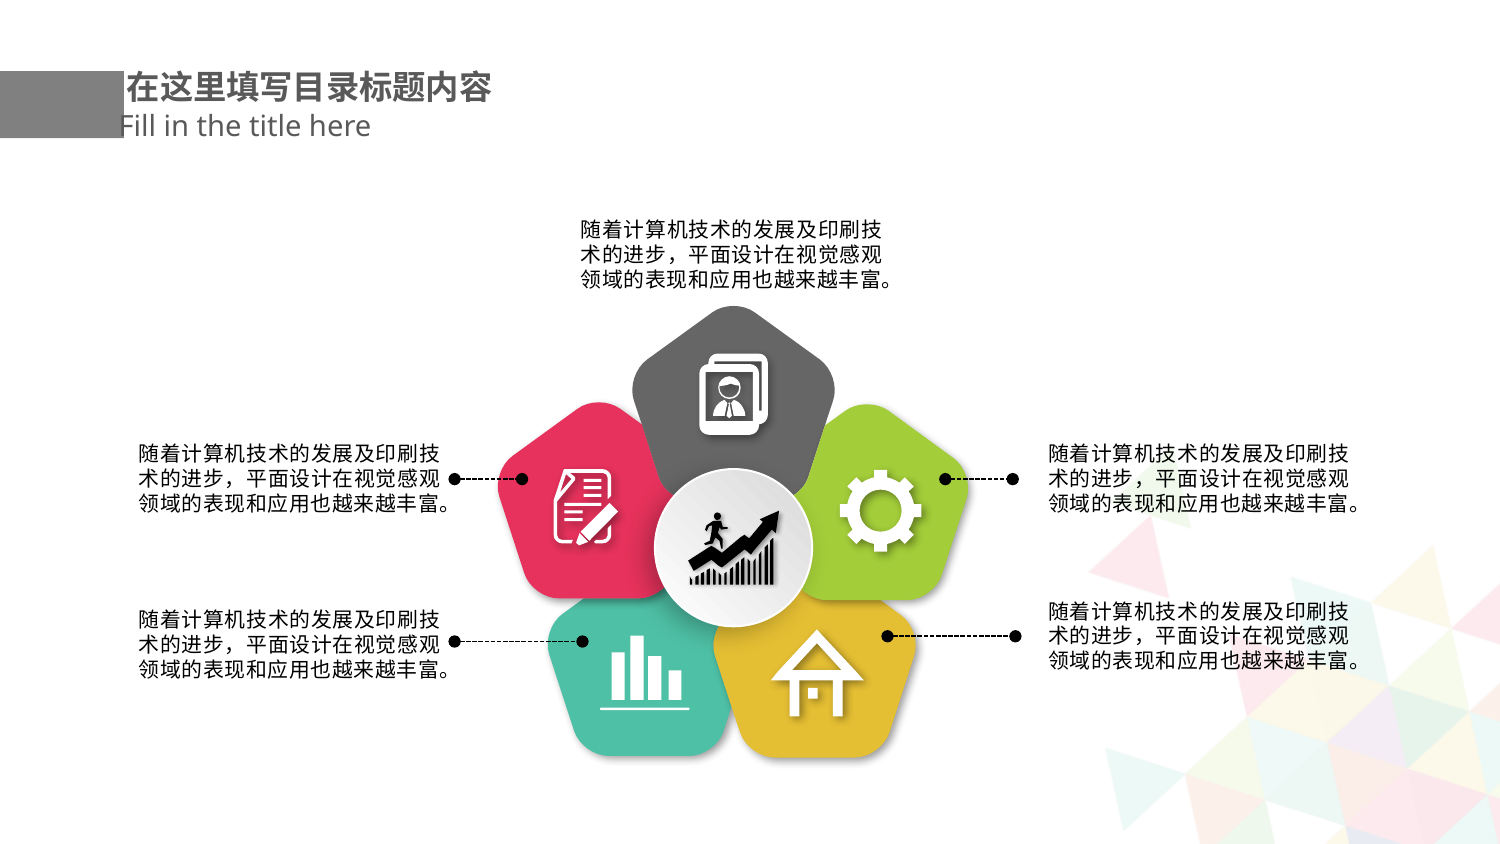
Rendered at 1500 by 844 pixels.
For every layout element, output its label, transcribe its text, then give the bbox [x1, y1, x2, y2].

text_box [497, 401, 655, 600]
text_box 随着计算机技术的发展及印刷技术的进步，平面设计在视觉感观领域的表现和应用也越来越丰富。 [123, 599, 455, 689]
text_box [810, 403, 969, 602]
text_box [654, 468, 813, 627]
text_box [712, 609, 917, 759]
text_box [770, 629, 864, 717]
picture [0, 0, 1500, 844]
text_box 在这里填写目录标题内容 [112, 59, 538, 114]
text_box [632, 305, 835, 468]
text_box 随着计算机技术的发展及印刷技术的进步，平面设计在视觉感观领域的表现和应用也越来越丰富。 [566, 209, 897, 299]
text_box 随着计算机技术的发展及印刷技术的进步，平面设计在视觉感观领域的表现和应用也越来越丰富。 [123, 433, 455, 524]
text_box 随着计算机技术的发展及印刷技术的进步，平面设计在视觉感观领域的表现和应用也越来越丰富。 [1033, 433, 1365, 524]
text_box [547, 607, 730, 757]
text_box [576, 502, 619, 546]
text_box 随着计算机技术的发展及印刷技术的进步，平面设计在视觉感观领域的表现和应用也越来越丰富。 [1033, 590, 1365, 681]
text_box [553, 469, 612, 544]
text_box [599, 635, 691, 711]
text_box Fill in the title here [103, 99, 387, 150]
text_box [0, 70, 112, 139]
text_box [699, 353, 768, 435]
text_box [839, 469, 922, 552]
